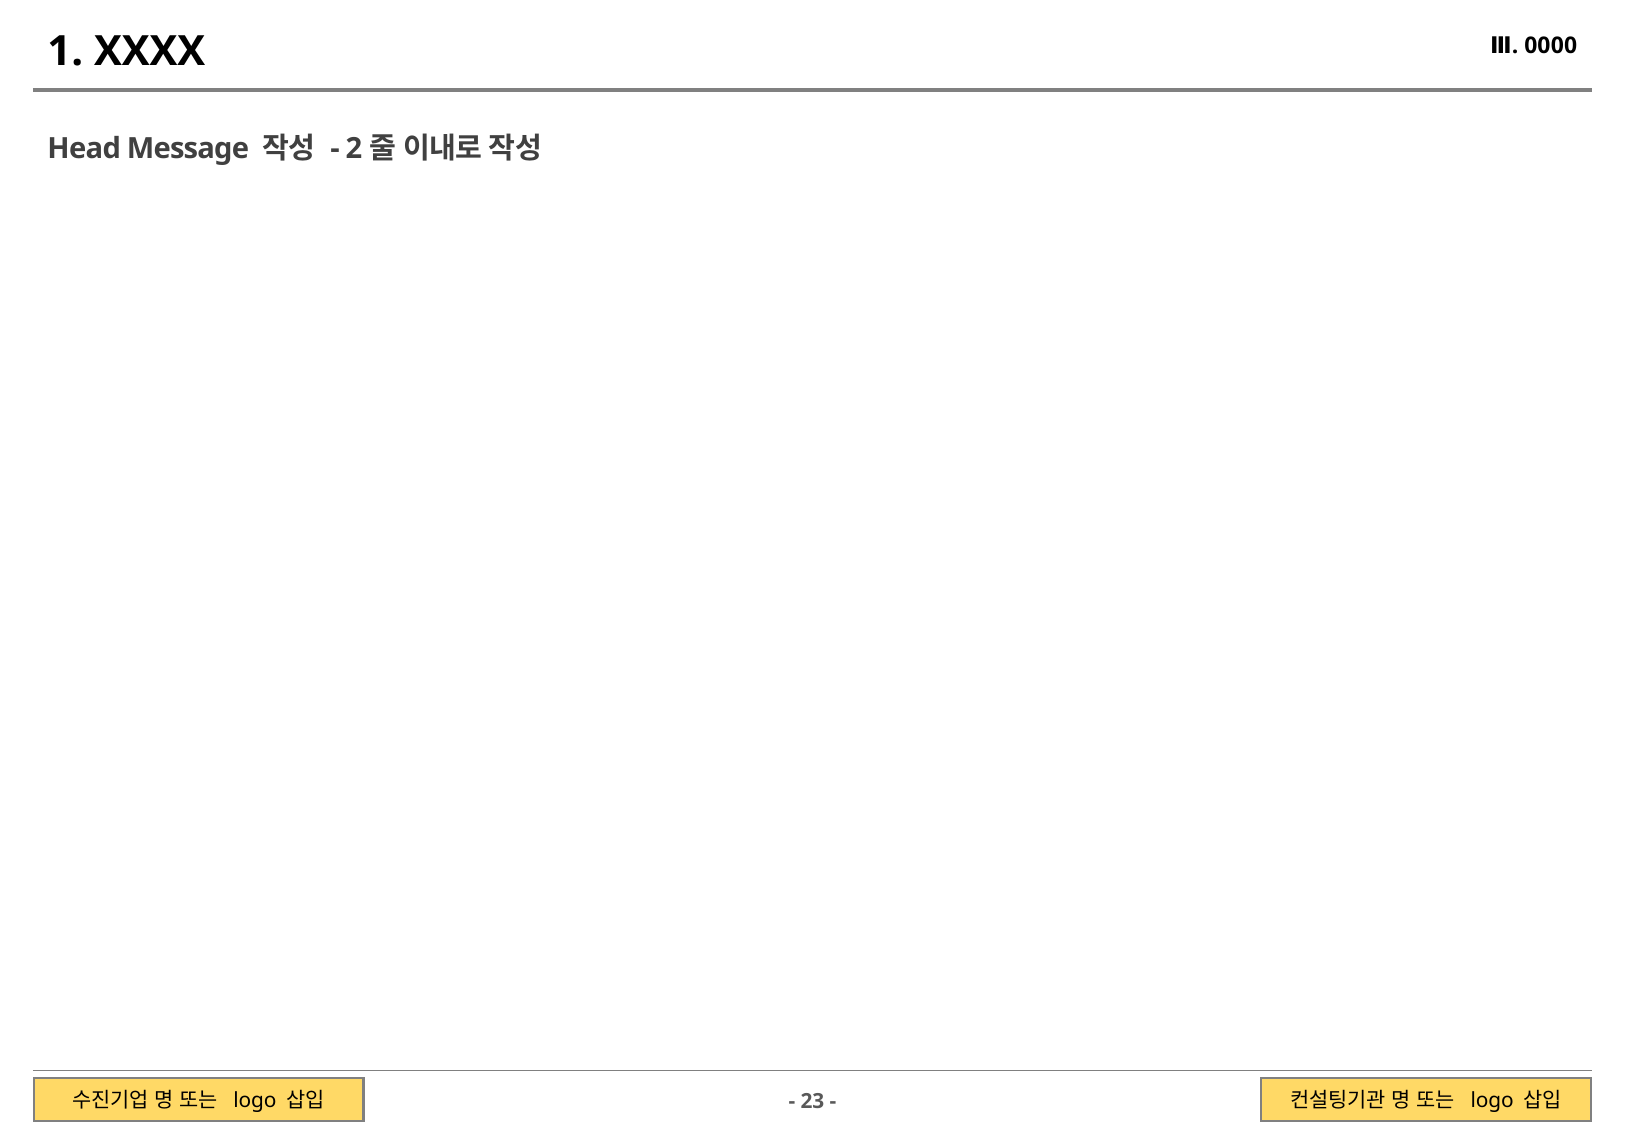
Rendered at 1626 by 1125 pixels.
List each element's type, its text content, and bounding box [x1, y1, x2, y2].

text_box Ⅲ. 0000 [1308, 23, 1593, 66]
text_box Head Message 작성 - 2줄 이내로 작성 [32, 113, 1593, 173]
text_box 1. XXXX [32, 16, 1061, 81]
